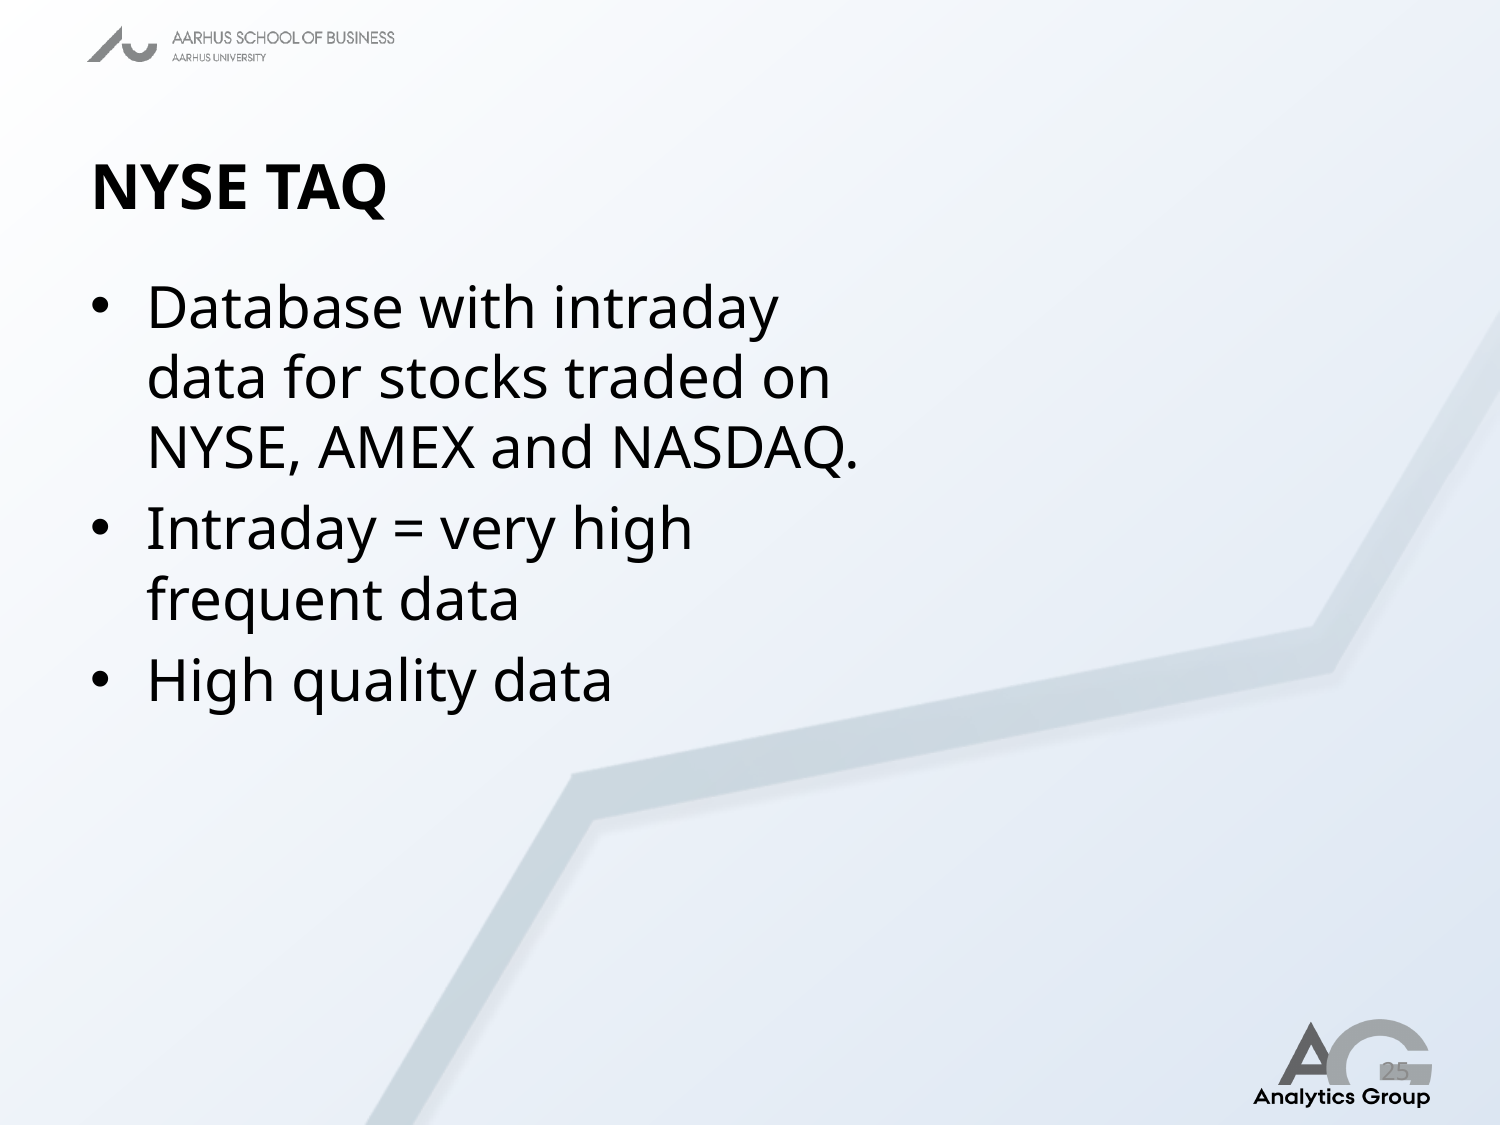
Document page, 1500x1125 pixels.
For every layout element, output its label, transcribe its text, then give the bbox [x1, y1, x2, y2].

slide_number 25 [1074, 1042, 1425, 1103]
title NYSE TAQ [75, 137, 1425, 233]
list Database with intraday data for stocks traded on NYSE, AMEX and NASDAQ. Intraday = very high frequent data High quality data [75, 262, 916, 1005]
picture [82, 23, 399, 66]
